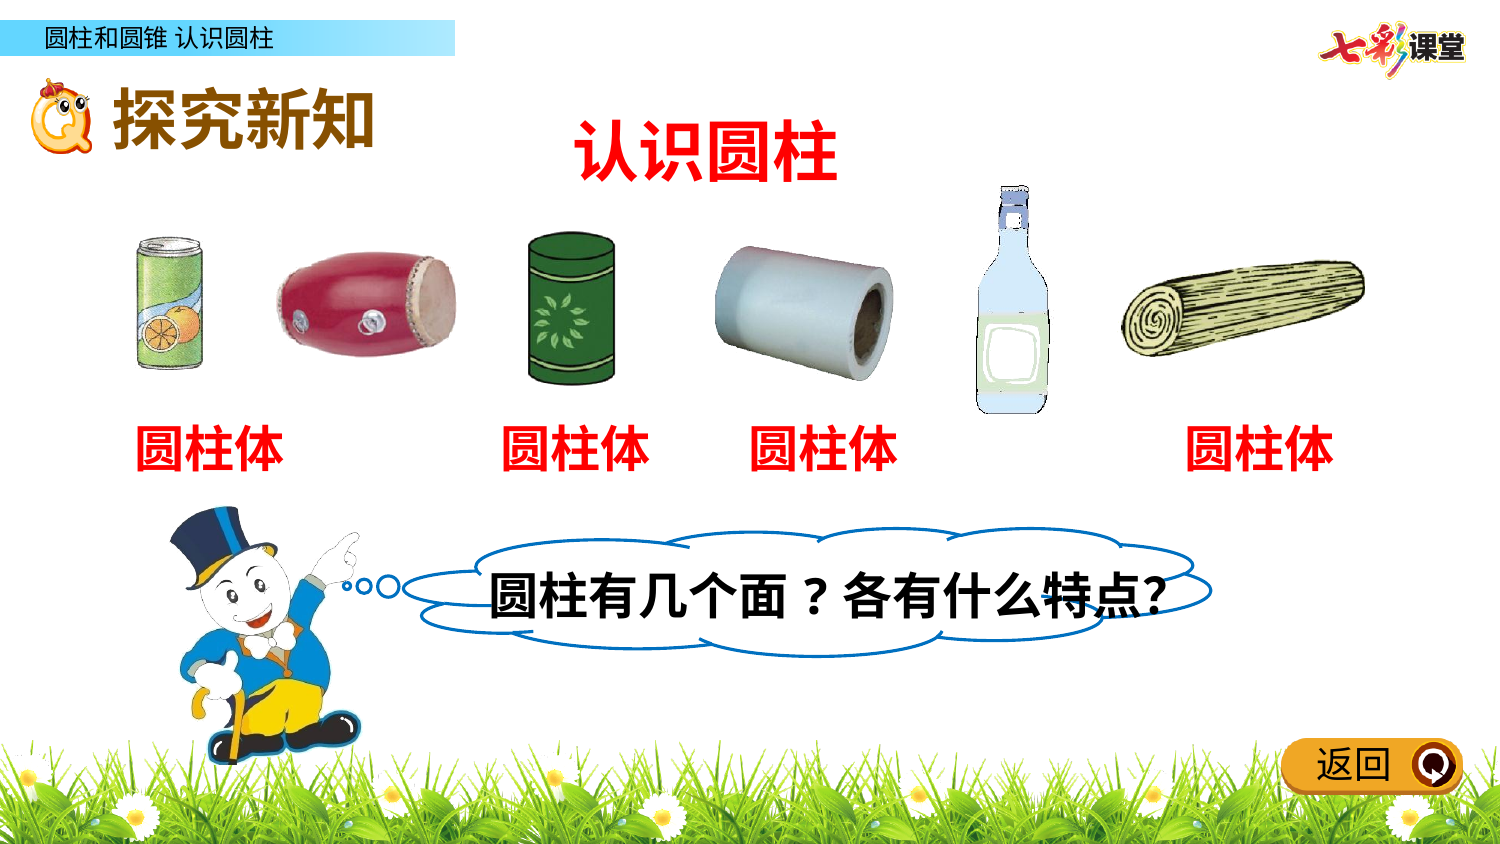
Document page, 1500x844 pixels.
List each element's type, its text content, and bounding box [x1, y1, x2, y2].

text_box 圆柱体 [1169, 423, 1353, 485]
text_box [403, 527, 1211, 657]
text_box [1281, 733, 1464, 795]
picture [31, 78, 92, 154]
text_box 认识圆柱 [513, 102, 963, 184]
text_box 圆柱体 [486, 423, 666, 485]
text_box 圆柱体 [734, 423, 914, 485]
picture [1316, 20, 1468, 80]
picture [135, 185, 1365, 414]
text_box 探究新知 [100, 72, 404, 164]
text_box 圆柱体 [119, 410, 300, 485]
picture [0, 504, 1500, 844]
